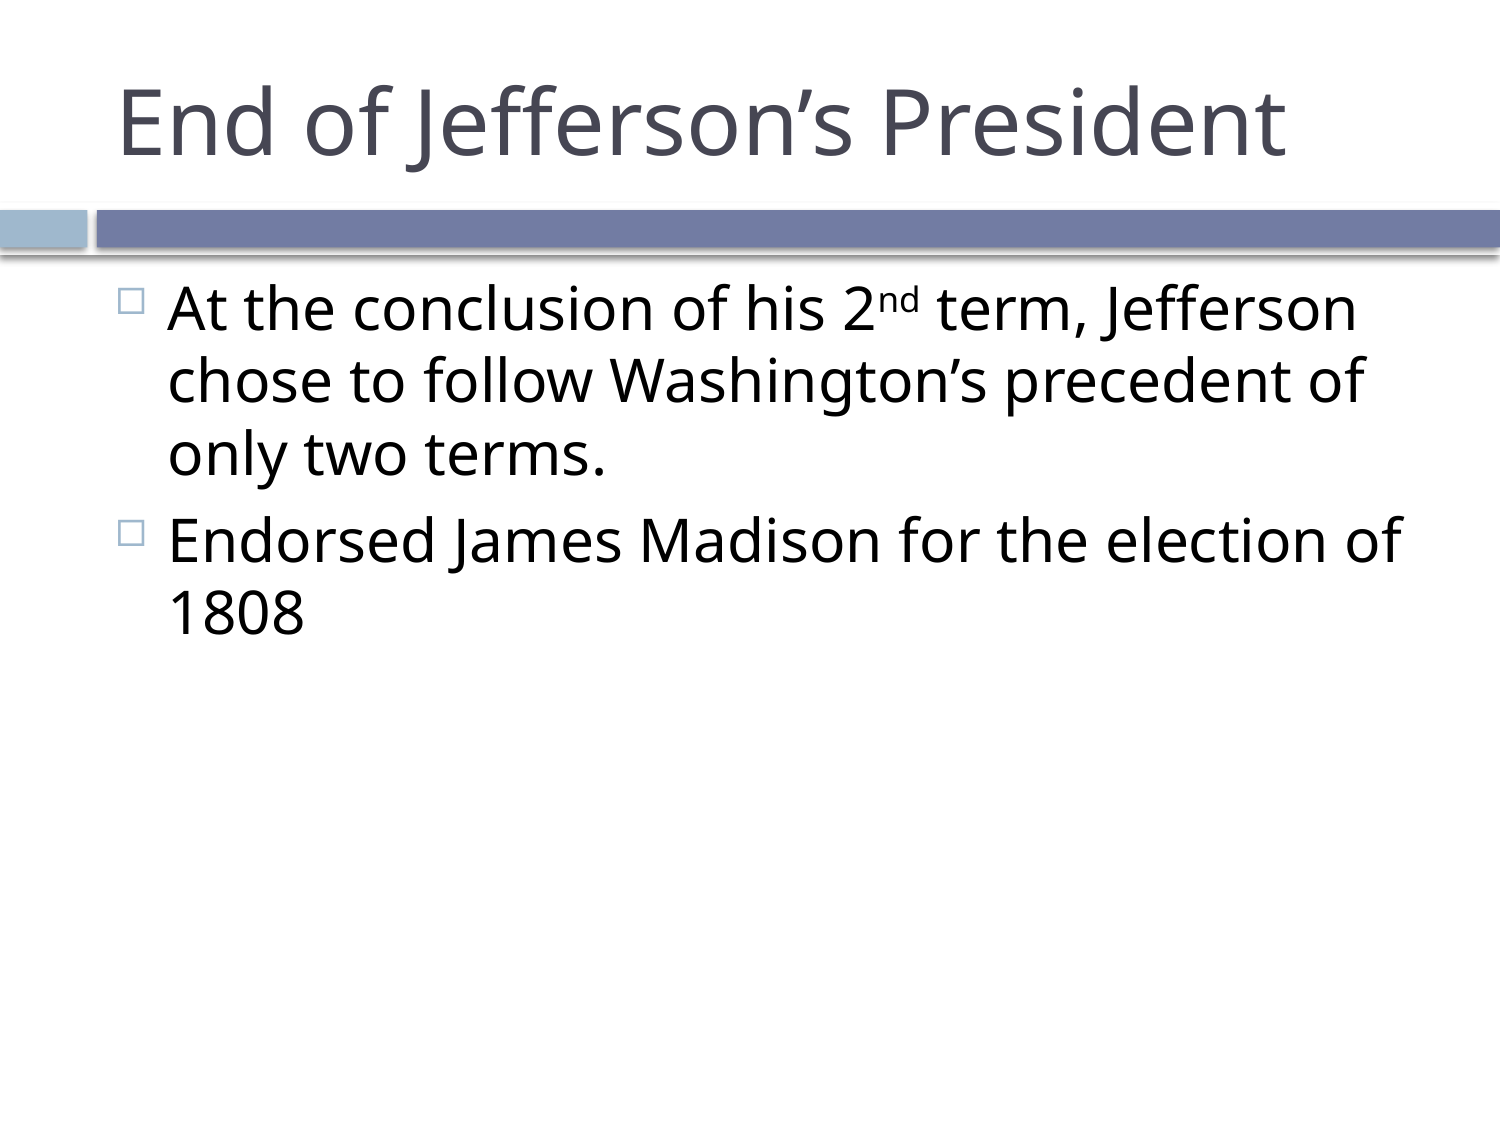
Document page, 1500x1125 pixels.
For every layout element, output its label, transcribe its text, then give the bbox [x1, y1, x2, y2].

list At the conclusion of his 2nd term, Jefferson chose to follow Washington’s precedent of only two terms. Endorsed James Madison for the election of 1808 [100, 262, 1438, 1000]
title End of Jefferson’s President [100, 37, 1438, 200]
